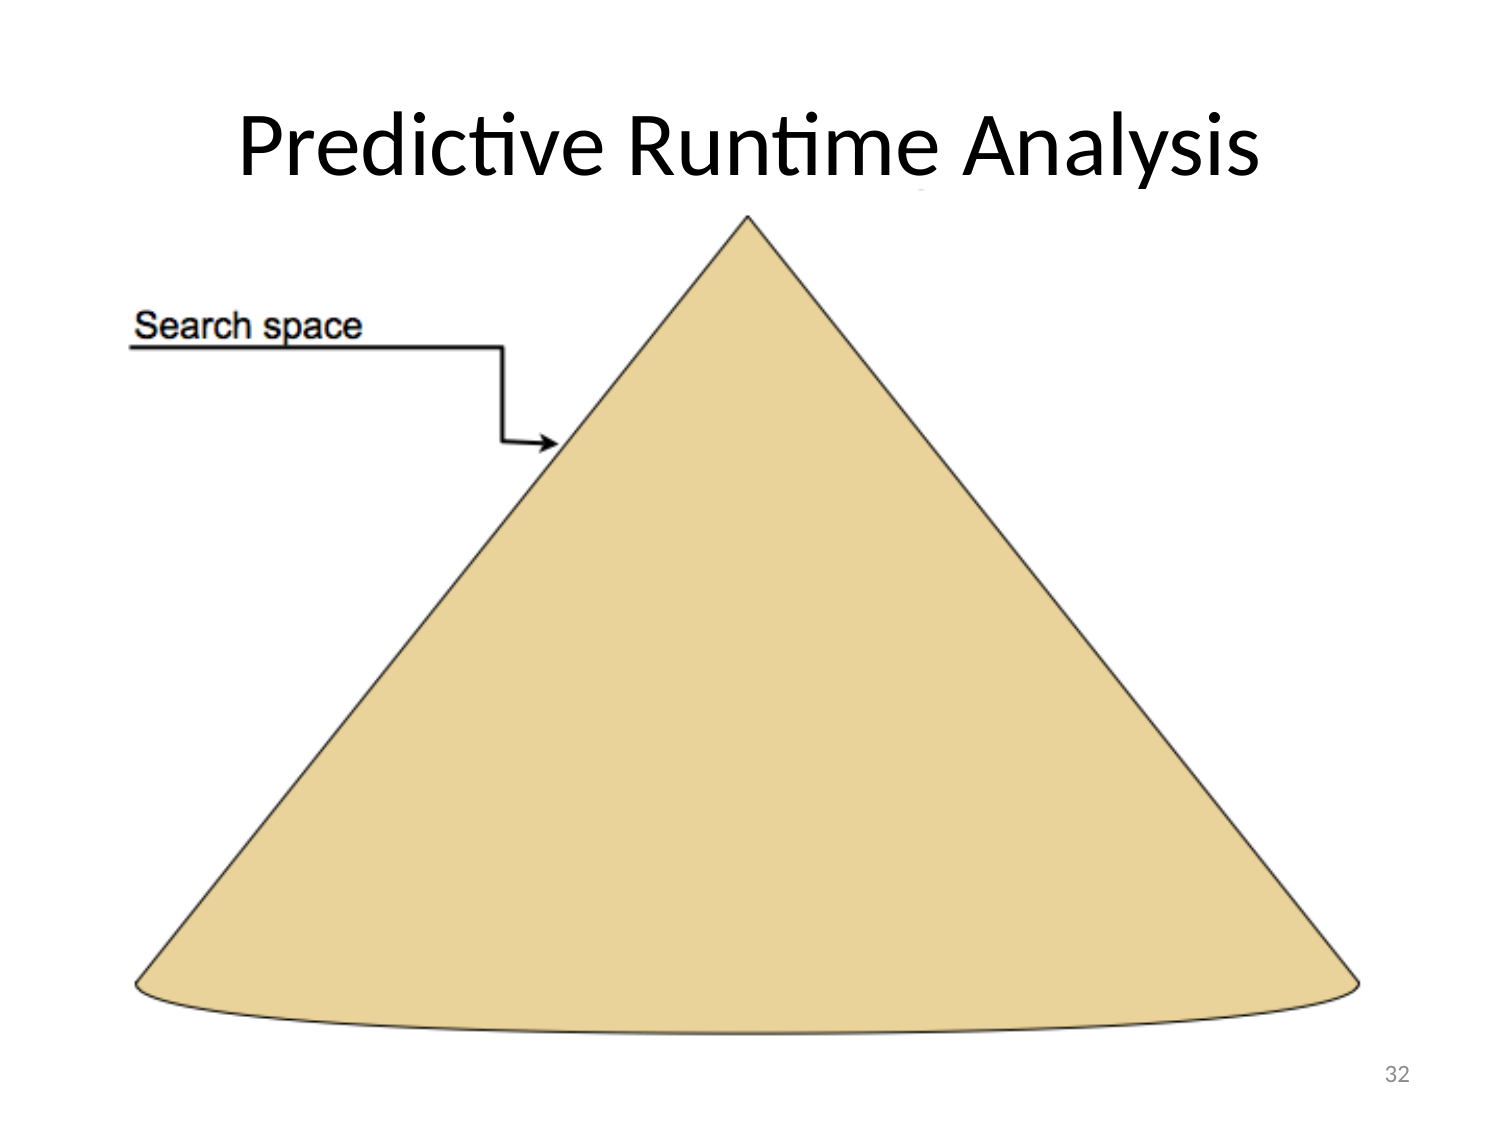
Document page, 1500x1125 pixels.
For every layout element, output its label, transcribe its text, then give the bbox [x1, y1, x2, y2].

title Predictive Runtime Analysis [75, 45, 1425, 188]
picture [74, 189, 1426, 1042]
slide_number 32 [1074, 1048, 1425, 1103]
